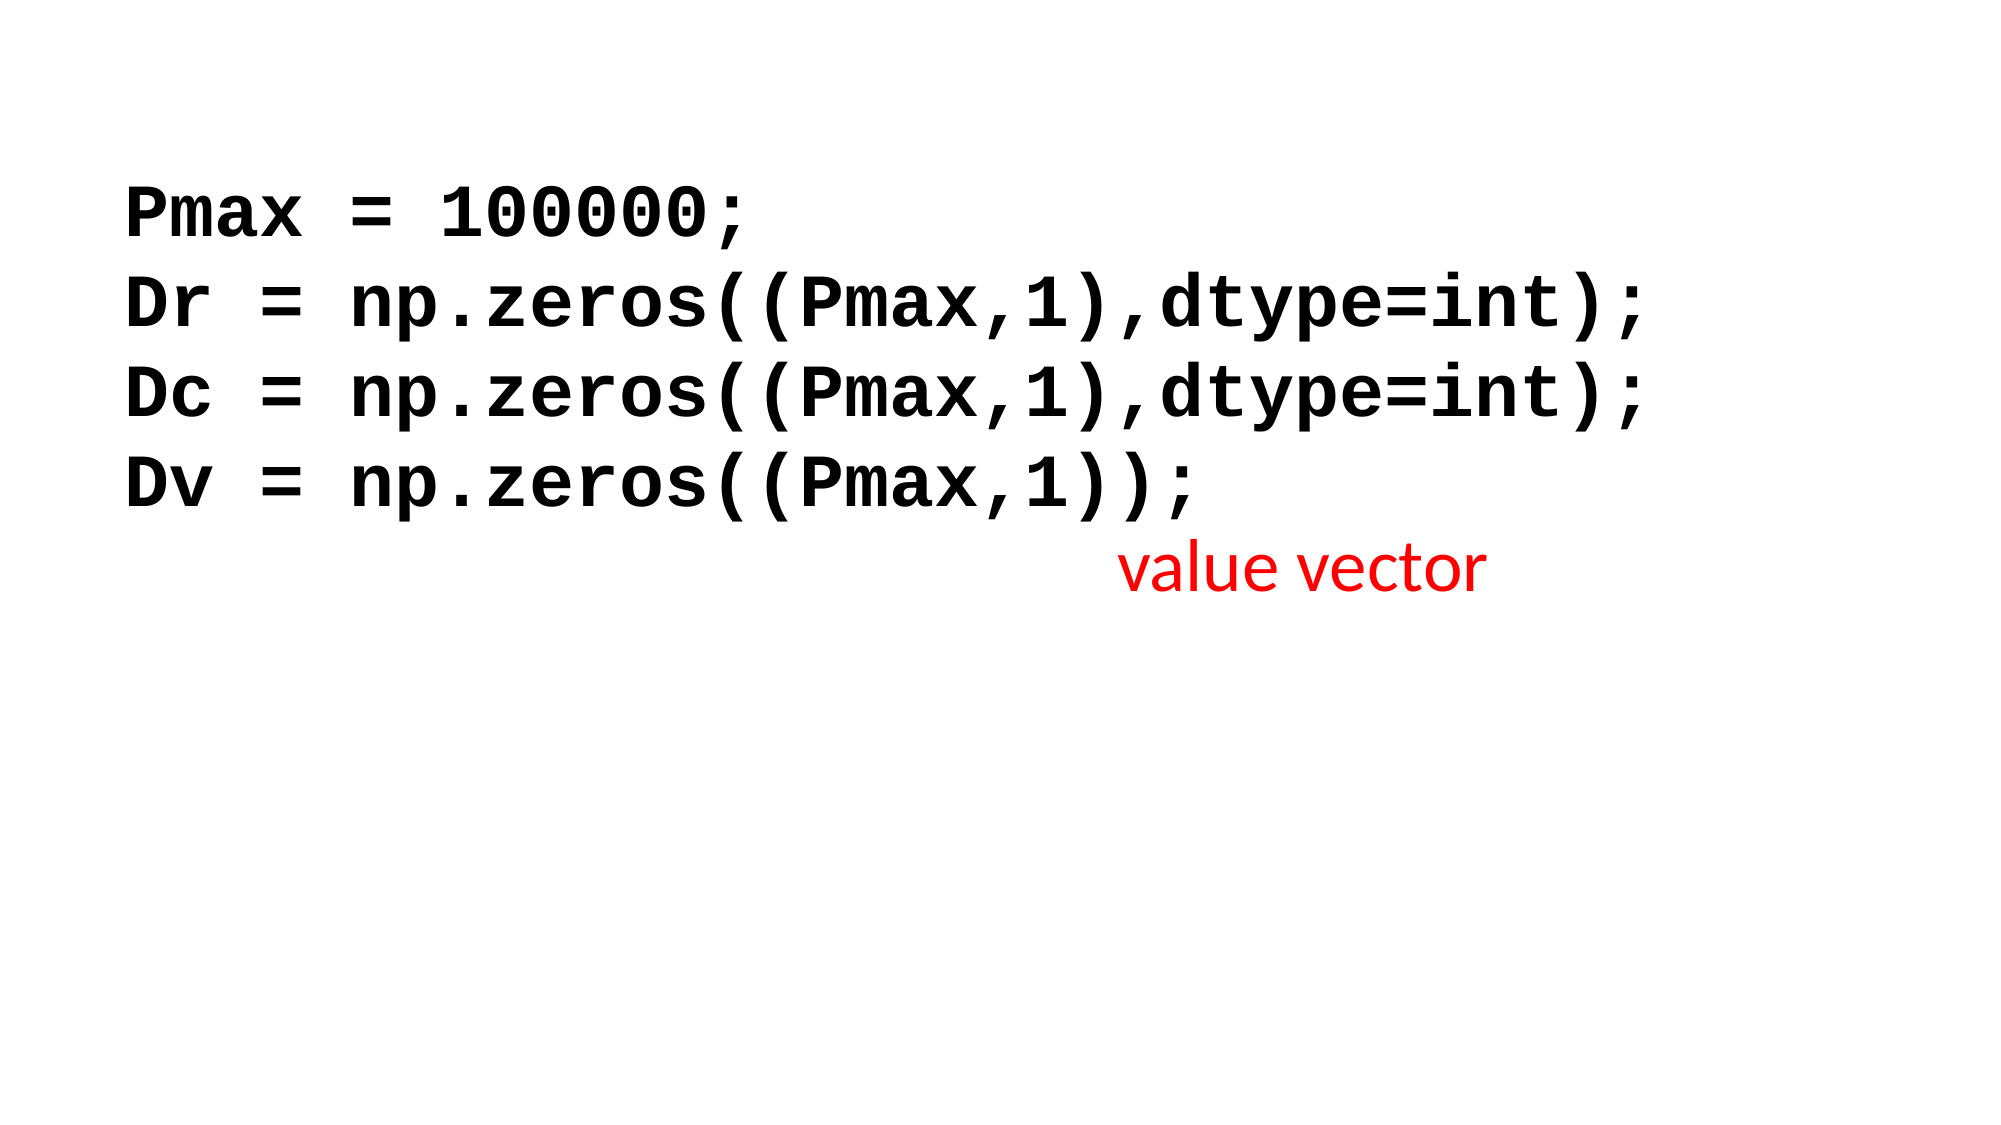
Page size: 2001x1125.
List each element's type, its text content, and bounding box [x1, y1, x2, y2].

text_box value vector [1102, 509, 1985, 615]
text_box Pmax = 100000; Dr = np.zeros((Pmax,1),dtype=int); Dc = np.zeros((Pmax,1),dtype=int); Dv = np.zeros((Pmax,1)); [109, 154, 1827, 530]
